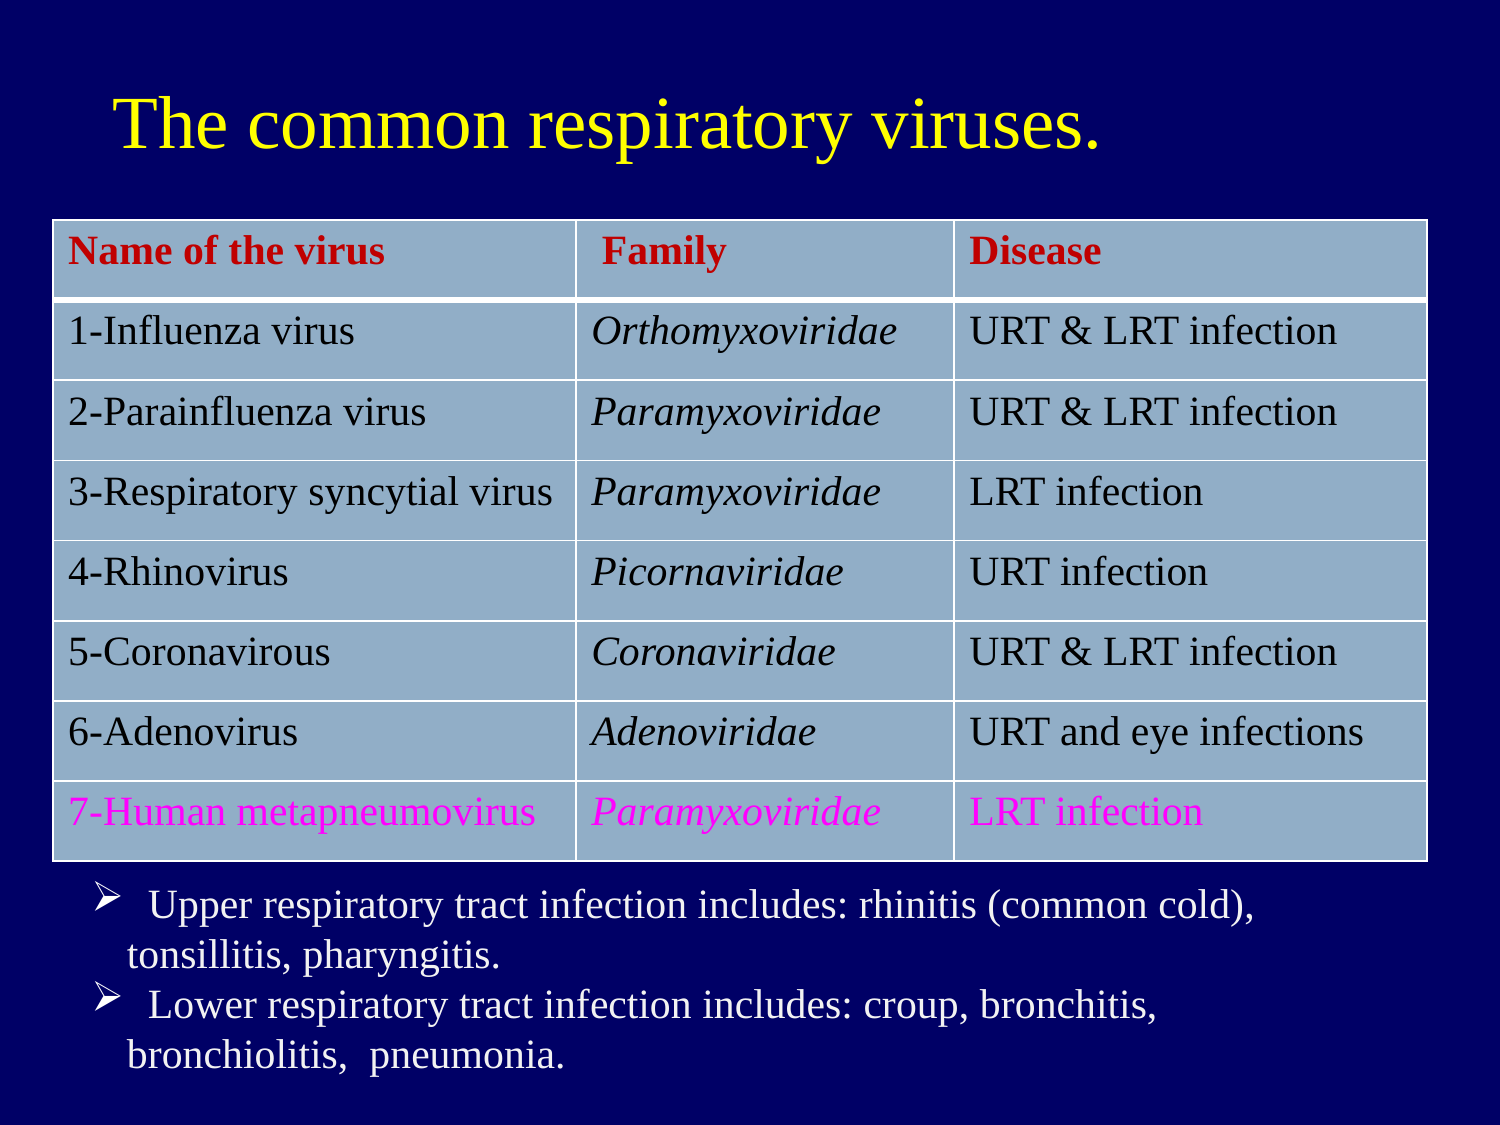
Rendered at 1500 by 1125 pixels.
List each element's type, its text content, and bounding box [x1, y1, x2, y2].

table_cell 2-Parainfluenza virus [54, 381, 575, 460]
table_cell Picornaviridae [577, 541, 953, 620]
table_cell Paramyxoviridae [577, 461, 953, 540]
table_cell 6-Adenovirus [54, 702, 575, 780]
table_cell URT infection [955, 541, 1426, 620]
table_header Disease [955, 221, 1426, 297]
table_cell LRT infection [955, 782, 1426, 860]
table_cell 7-Human metapneumovirus [54, 782, 575, 860]
table_cell Orthomyxoviridae [577, 303, 953, 379]
table_header Family [577, 221, 953, 297]
text_box The common respiratory viruses. [41, 66, 1459, 172]
table_cell Coronaviridae [577, 622, 953, 700]
table_cell 5-Coronavirous [54, 622, 575, 700]
table_cell 4-Rhinovirus [54, 541, 575, 620]
table_cell 3-Respiratory syncytial virus [54, 461, 575, 540]
table_cell URT & LRT infection [955, 622, 1426, 700]
table_cell 1-Influenza virus [54, 303, 575, 379]
table_cell URT and eye infections [955, 702, 1426, 780]
table_cell LRT infection [955, 461, 1426, 540]
text_box Upper respiratory tract infection includes: rhinitis (common cold), tonsillitis, pharyngitis. Lower respiratory tract infection includes: croup, bronchitis, bronchiolitis, pneumonia. [76, 869, 1376, 1085]
table_cell Adenoviridae [577, 702, 953, 780]
table_cell Paramyxoviridae [577, 782, 953, 860]
table_cell URT & LRT infection [955, 303, 1426, 379]
table_cell URT & LRT infection [955, 381, 1426, 460]
table_cell Paramyxoviridae [577, 381, 953, 460]
table_header Name of the virus [54, 221, 575, 297]
